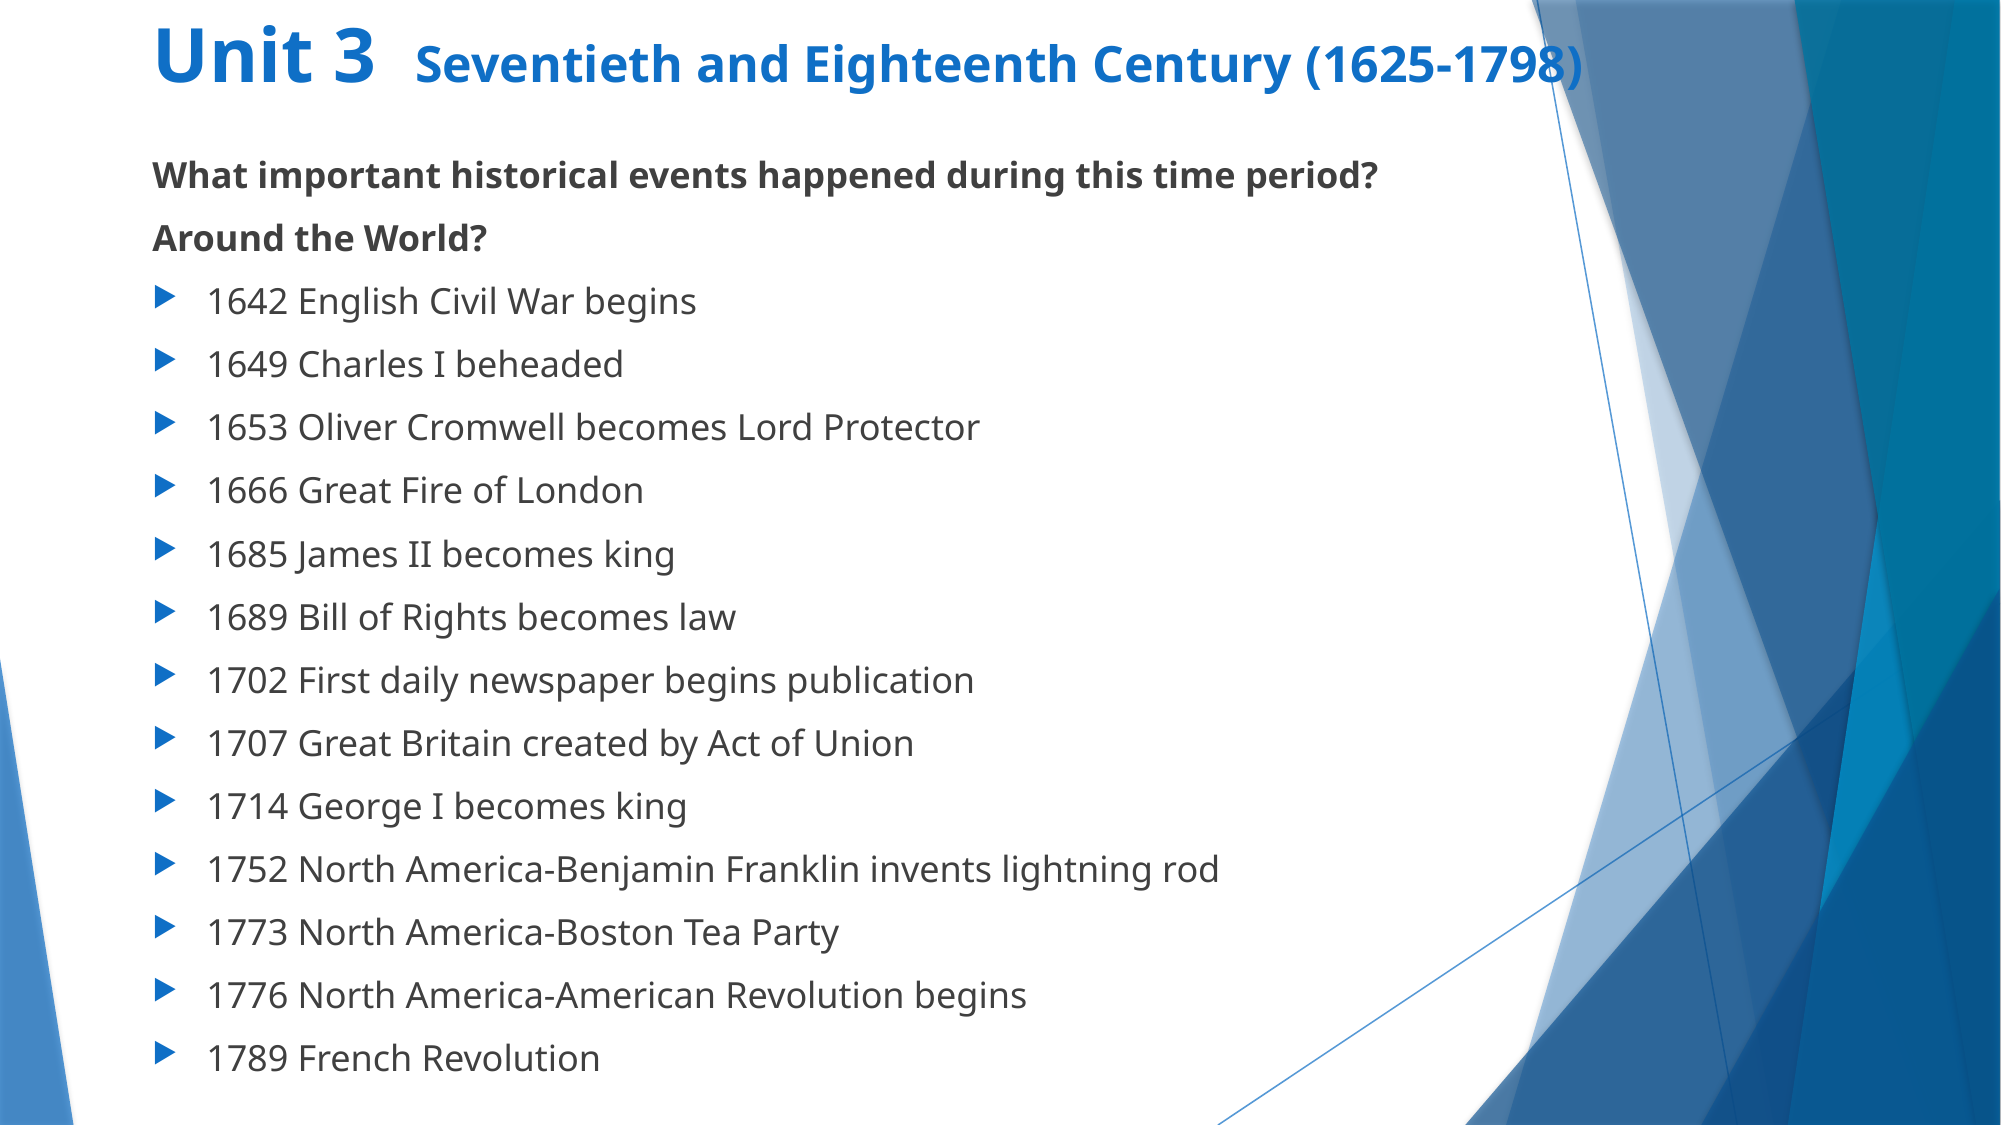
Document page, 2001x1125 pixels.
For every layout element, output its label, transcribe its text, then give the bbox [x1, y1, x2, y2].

title Unit 3 Seventieth and Eighteenth Century (1625-1798) [137, 0, 1863, 121]
list What important historical events happened during this time period? Around the World? 1642 English Civil War begins 1649 Charles I beheaded 1653 Oliver Cromwell becomes Lord Protector 1666 Great Fire of London 1685 James II becomes king 1689 Bill of Rights becomes law 1702 First daily newspaper begins publication 1707 Great Britain created by Act of Union 1714 George I becomes king 1752 North America-Benjamin Franklin invents lightning rod 1773 North America-Boston Tea Party 1776 North America-American Revolution begins 1789 French Revolution [137, 145, 1863, 1091]
